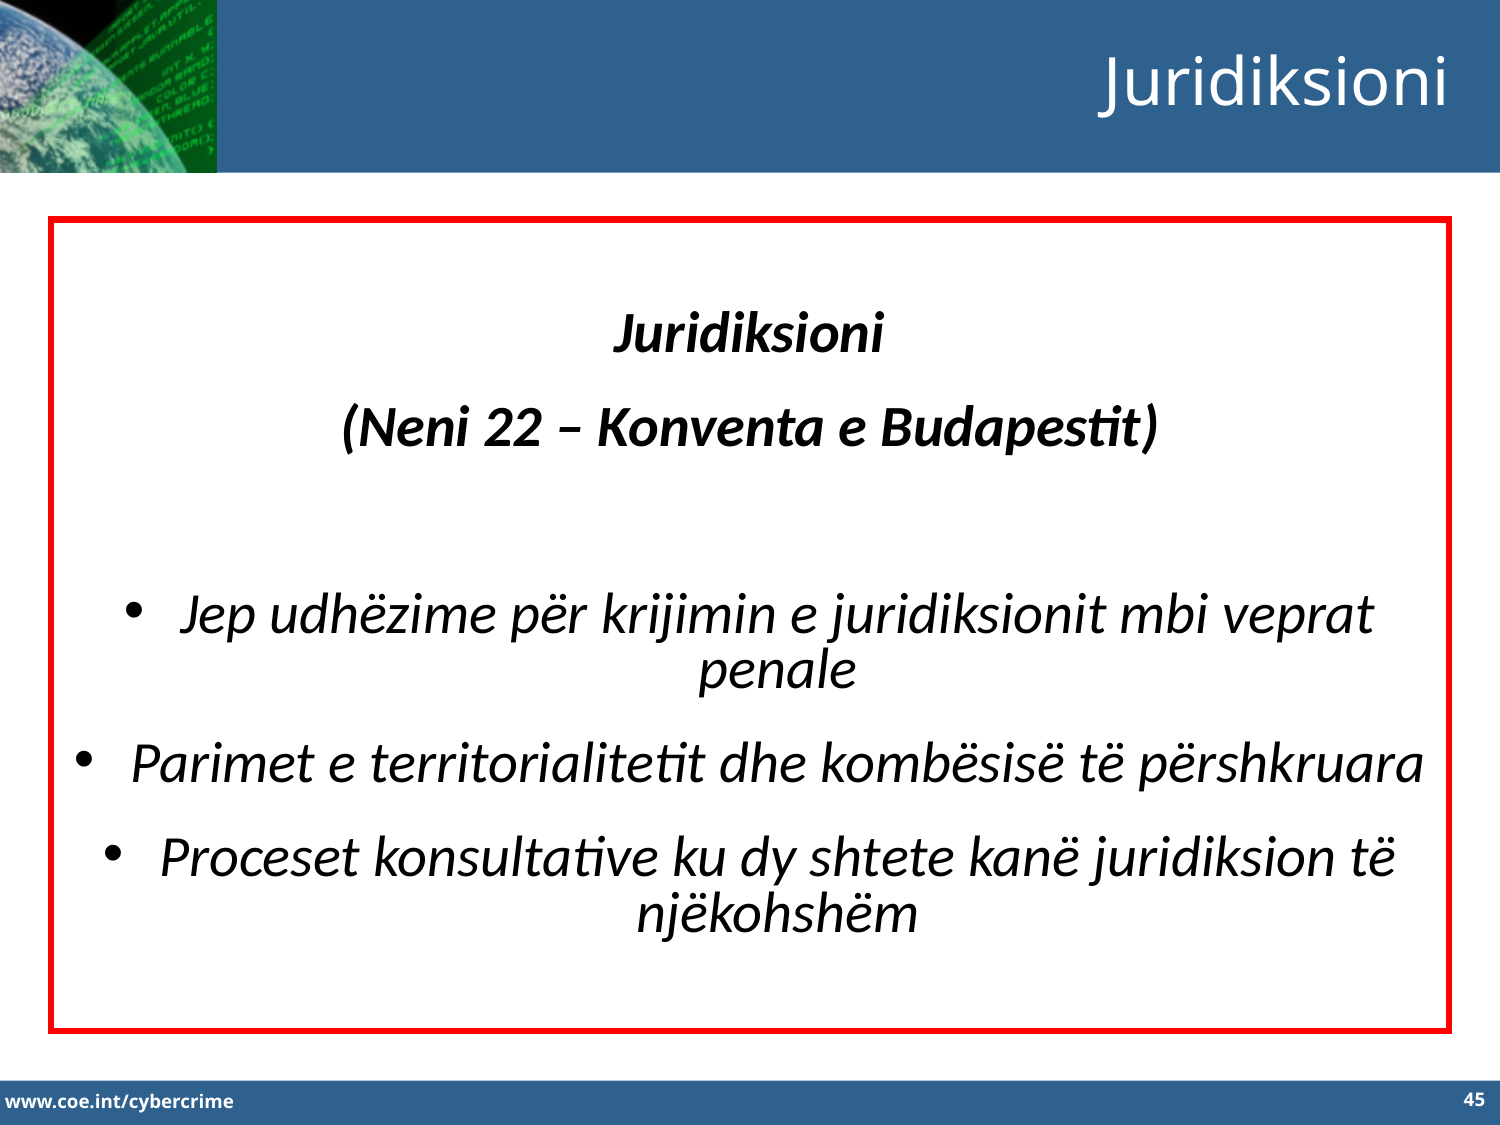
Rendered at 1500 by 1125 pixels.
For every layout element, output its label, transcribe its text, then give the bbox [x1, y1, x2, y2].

text_box Juridiksioni [230, 31, 1483, 126]
text_box Juridiksioni (Neni 22 – Konventa e Budapestit) Jep udhëzime për krijimin e juridiksionit mbi veprat penale Parimet e territorialitetit dhe kombësisë të përshkruara Proceset konsultative ku dy shtete kanë juridiksion të njëkohshëm [51, 219, 1449, 1032]
picture [0, 0, 217, 173]
